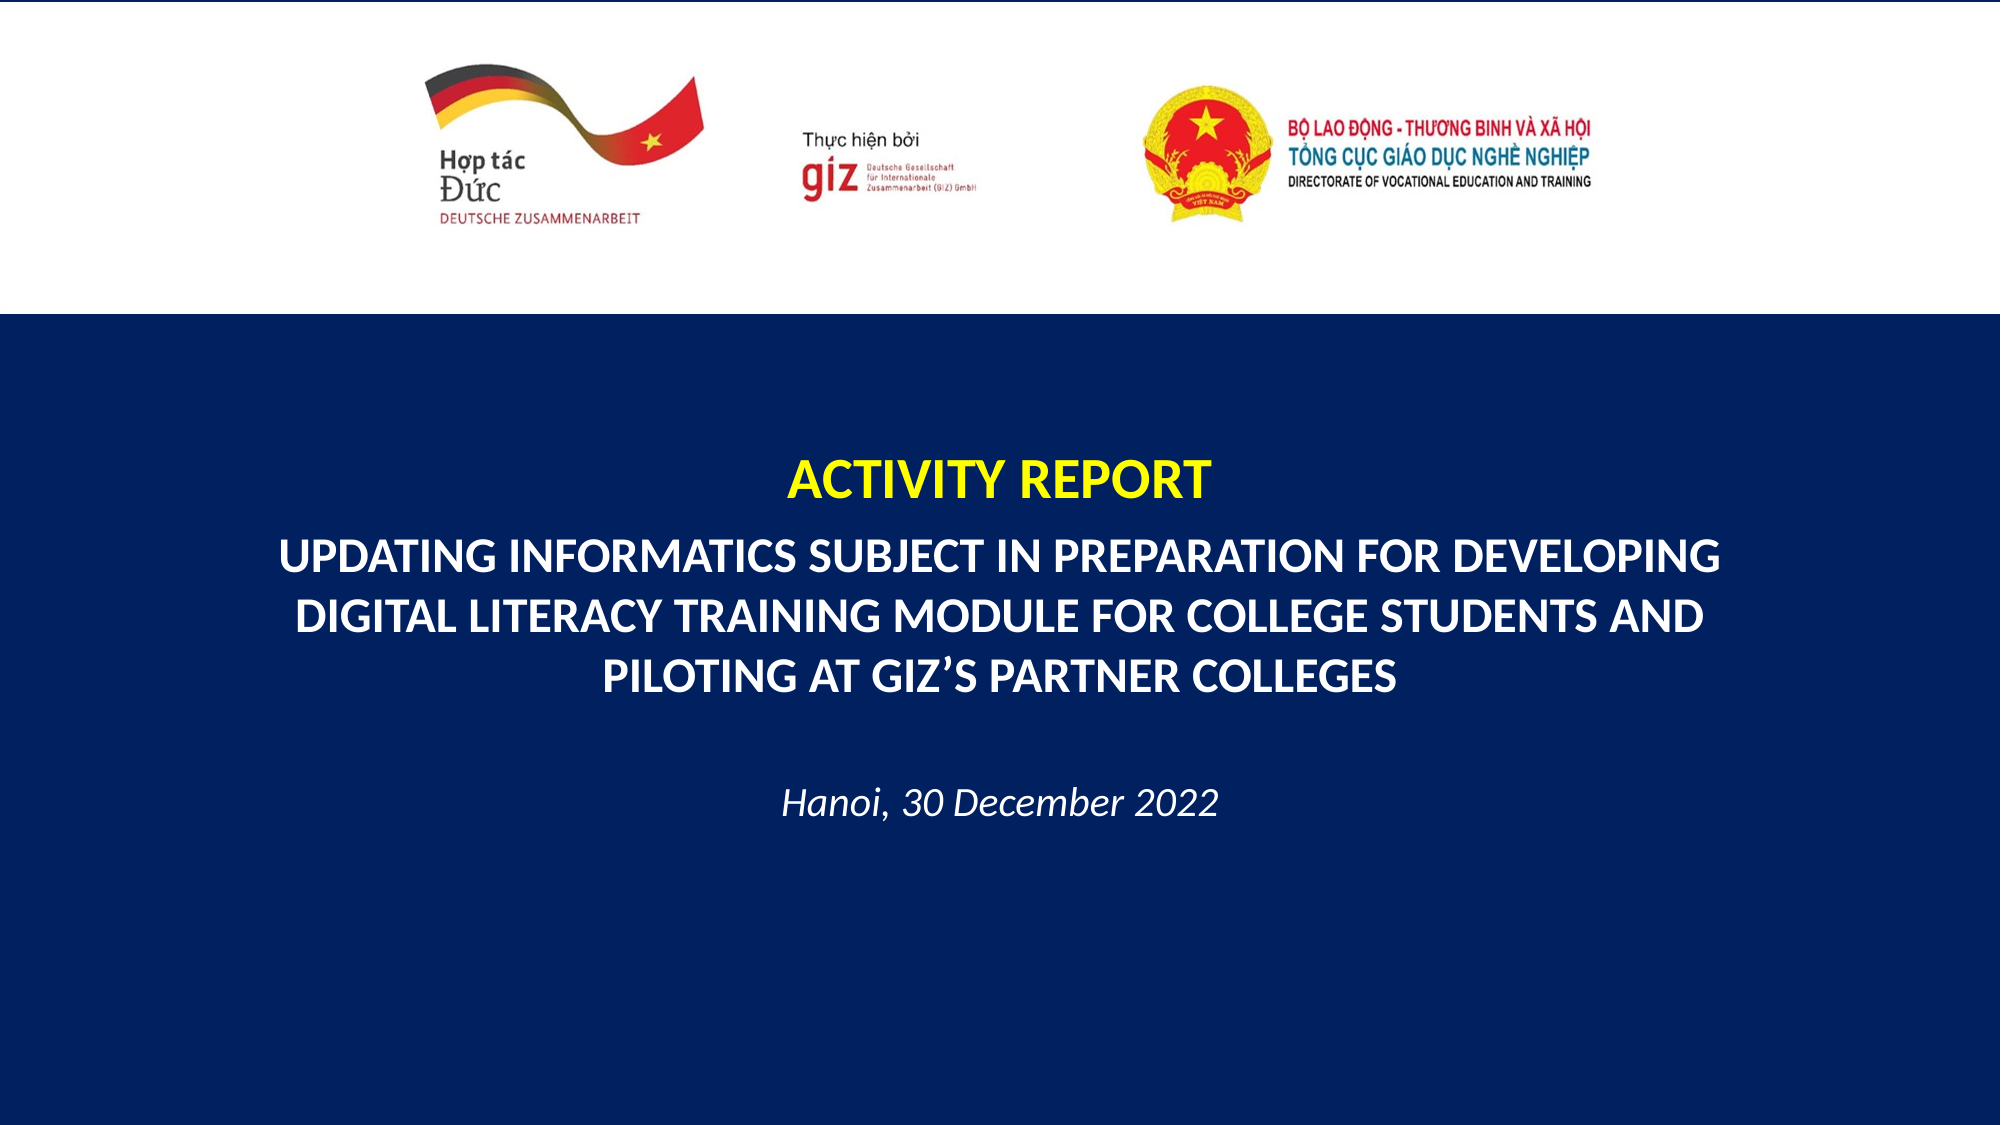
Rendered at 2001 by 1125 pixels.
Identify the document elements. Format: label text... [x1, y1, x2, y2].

text_box ACTIVITY REPORT UPDATING INFORMATICS SUBJECT IN PREPARATION FOR DEVELOPING DIGITAL LITERACY TRAINING MODULE FOR COLLEGE STUDENTS AND PILOTING AT GIZ’S PARTNER COLLEGES Hanoi, 30 December 2022 [221, 432, 1779, 833]
picture [0, 2, 2001, 314]
